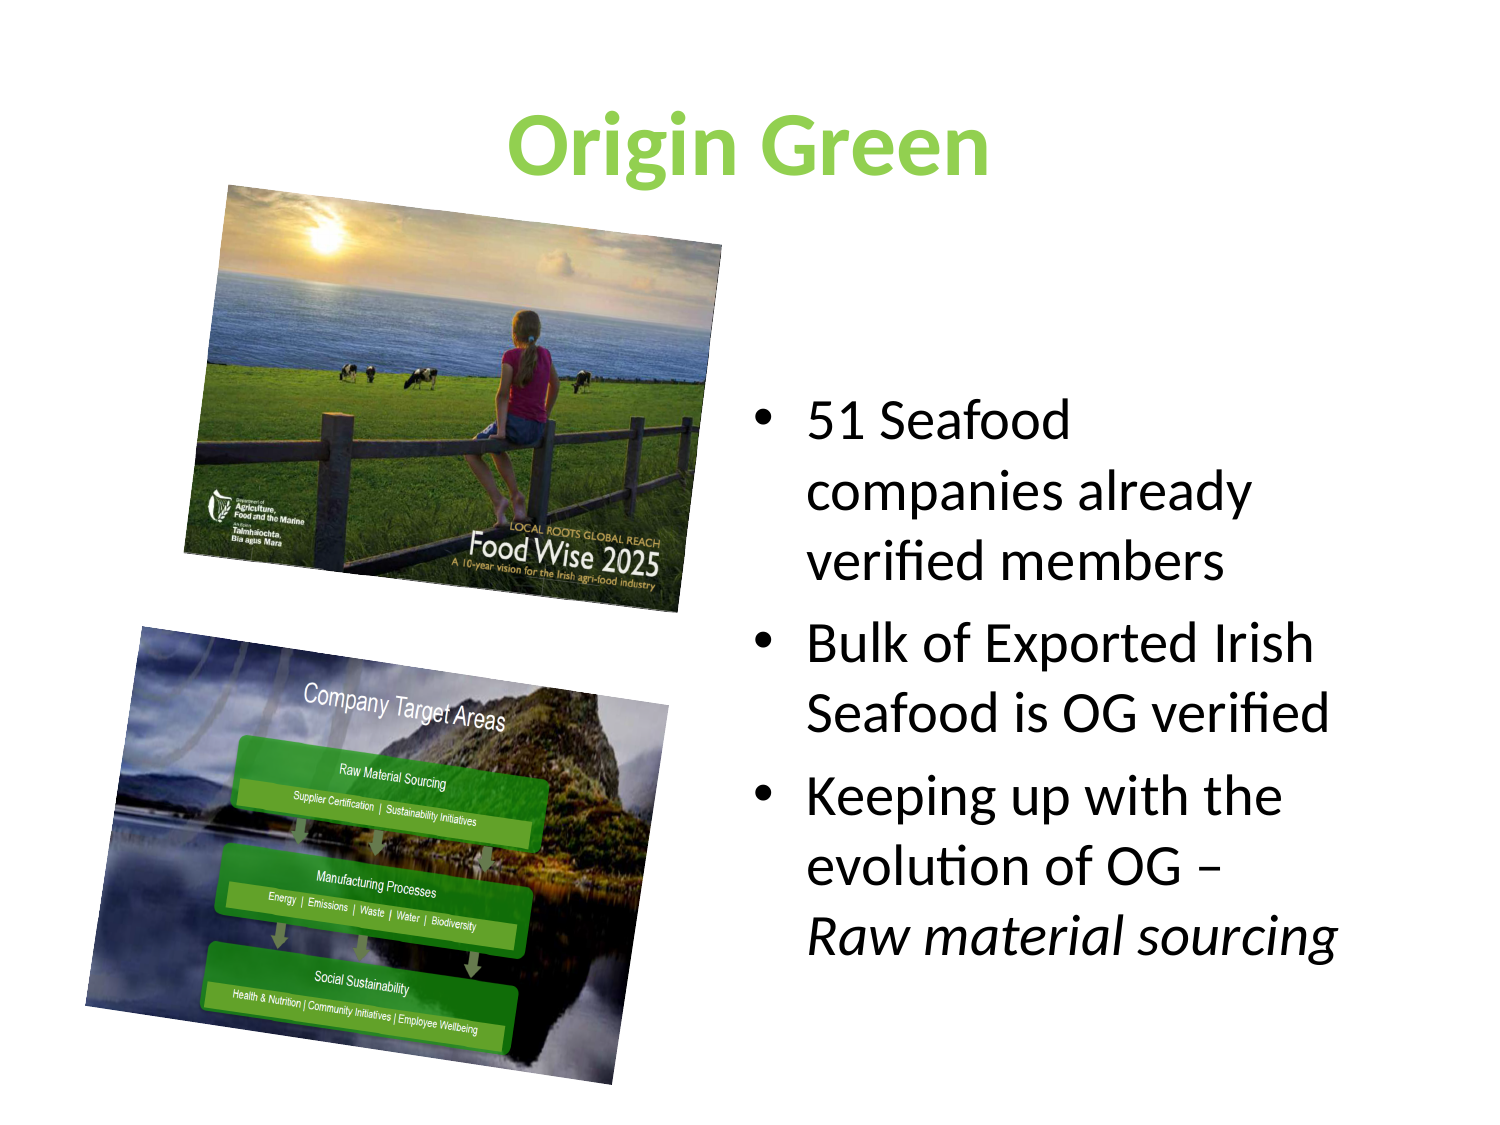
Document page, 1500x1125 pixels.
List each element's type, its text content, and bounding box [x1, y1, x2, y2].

list 51 Seafood companies already verified members Bulk of Exported Irish Seafood is OG verified Keeping up with the evolution of OG – Raw material sourcing [738, 373, 1356, 1034]
picture [184, 185, 721, 612]
title Origin Green [75, 45, 1425, 233]
picture [110, 663, 644, 1048]
